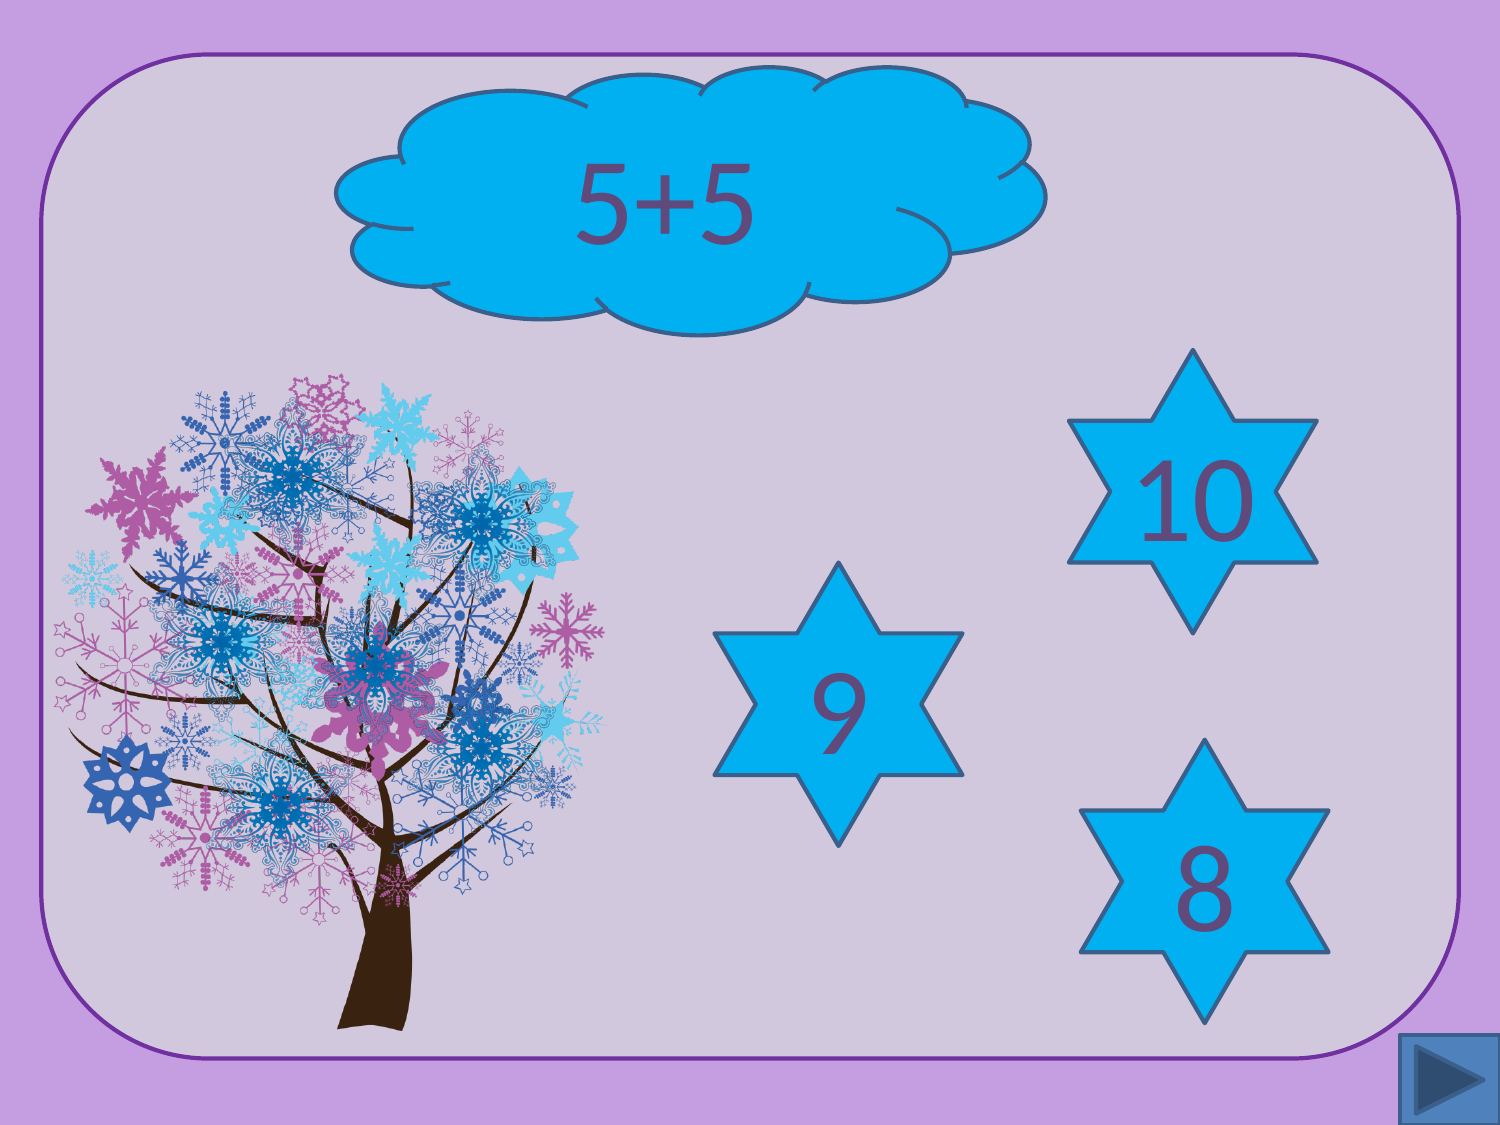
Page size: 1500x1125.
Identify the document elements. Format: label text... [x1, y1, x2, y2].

text_box 9 [712, 560, 965, 849]
text_box 8 [1078, 737, 1331, 1026]
text_box 10 [1067, 347, 1319, 636]
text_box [147, 396, 556, 888]
text_box [39, 52, 1461, 1061]
picture [52, 373, 609, 1031]
text_box [1398, 1033, 1500, 1125]
text_box 5+5 [333, 65, 1048, 338]
